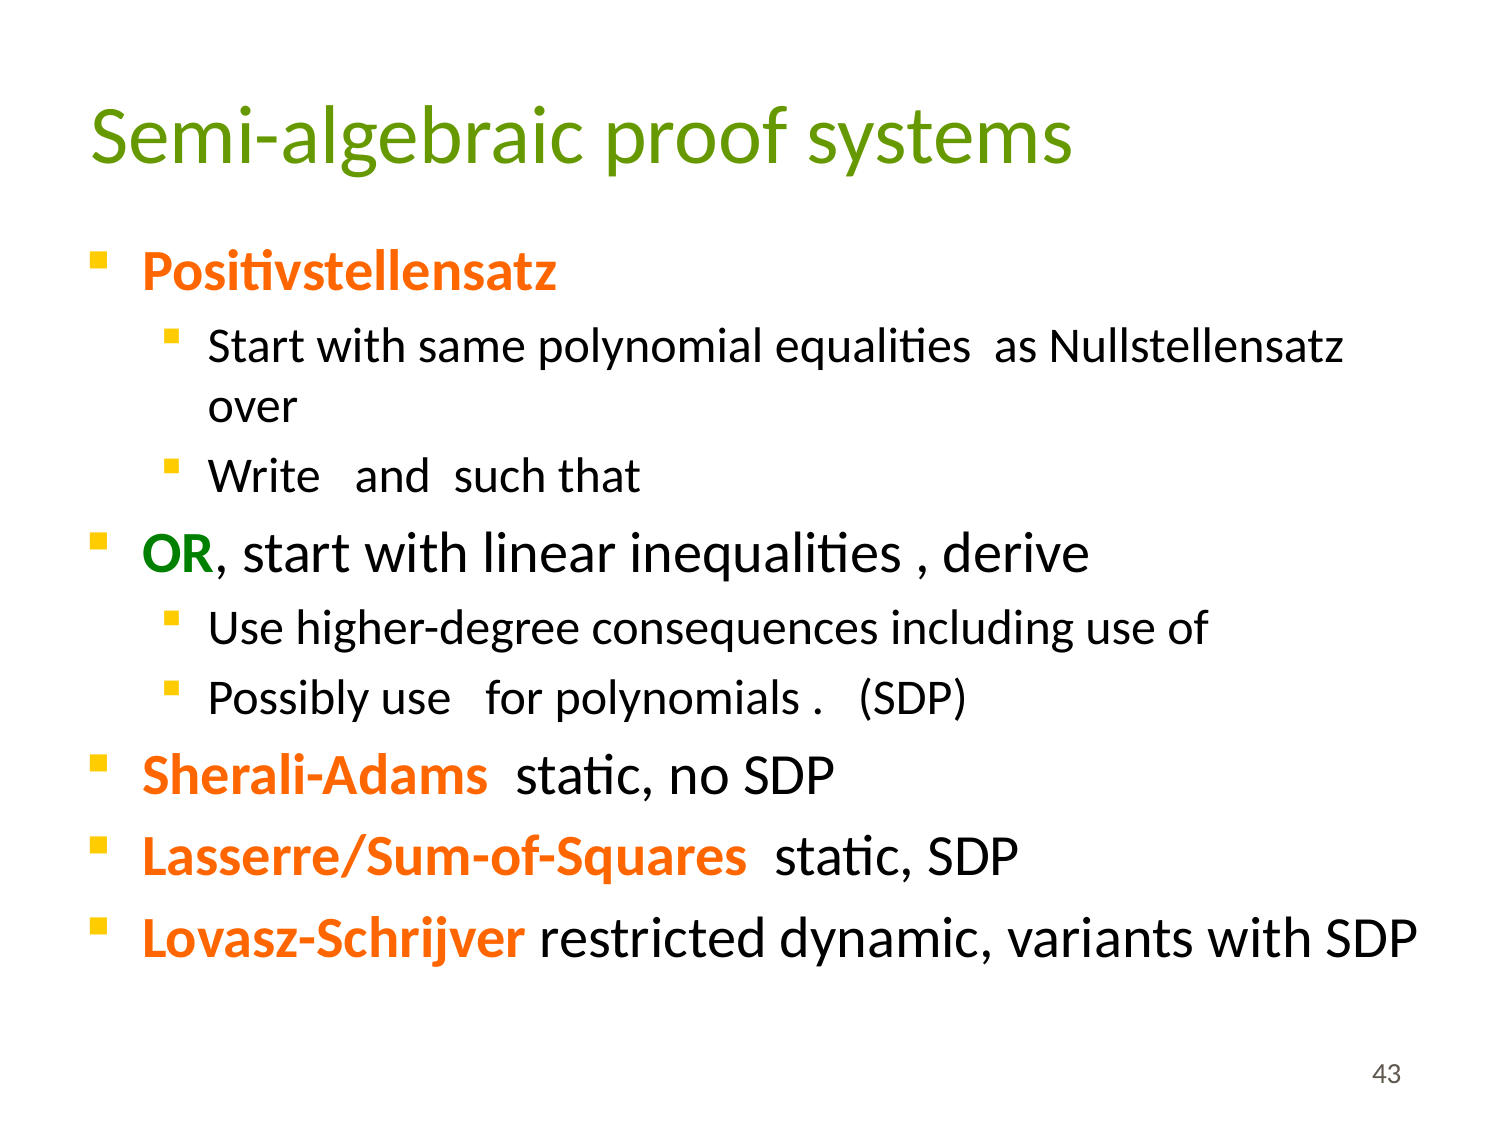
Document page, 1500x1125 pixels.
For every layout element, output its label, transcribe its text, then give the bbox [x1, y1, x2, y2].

title Semi-algebraic proof systems [75, 37, 1350, 188]
slide_number 43 [1104, 1037, 1417, 1097]
